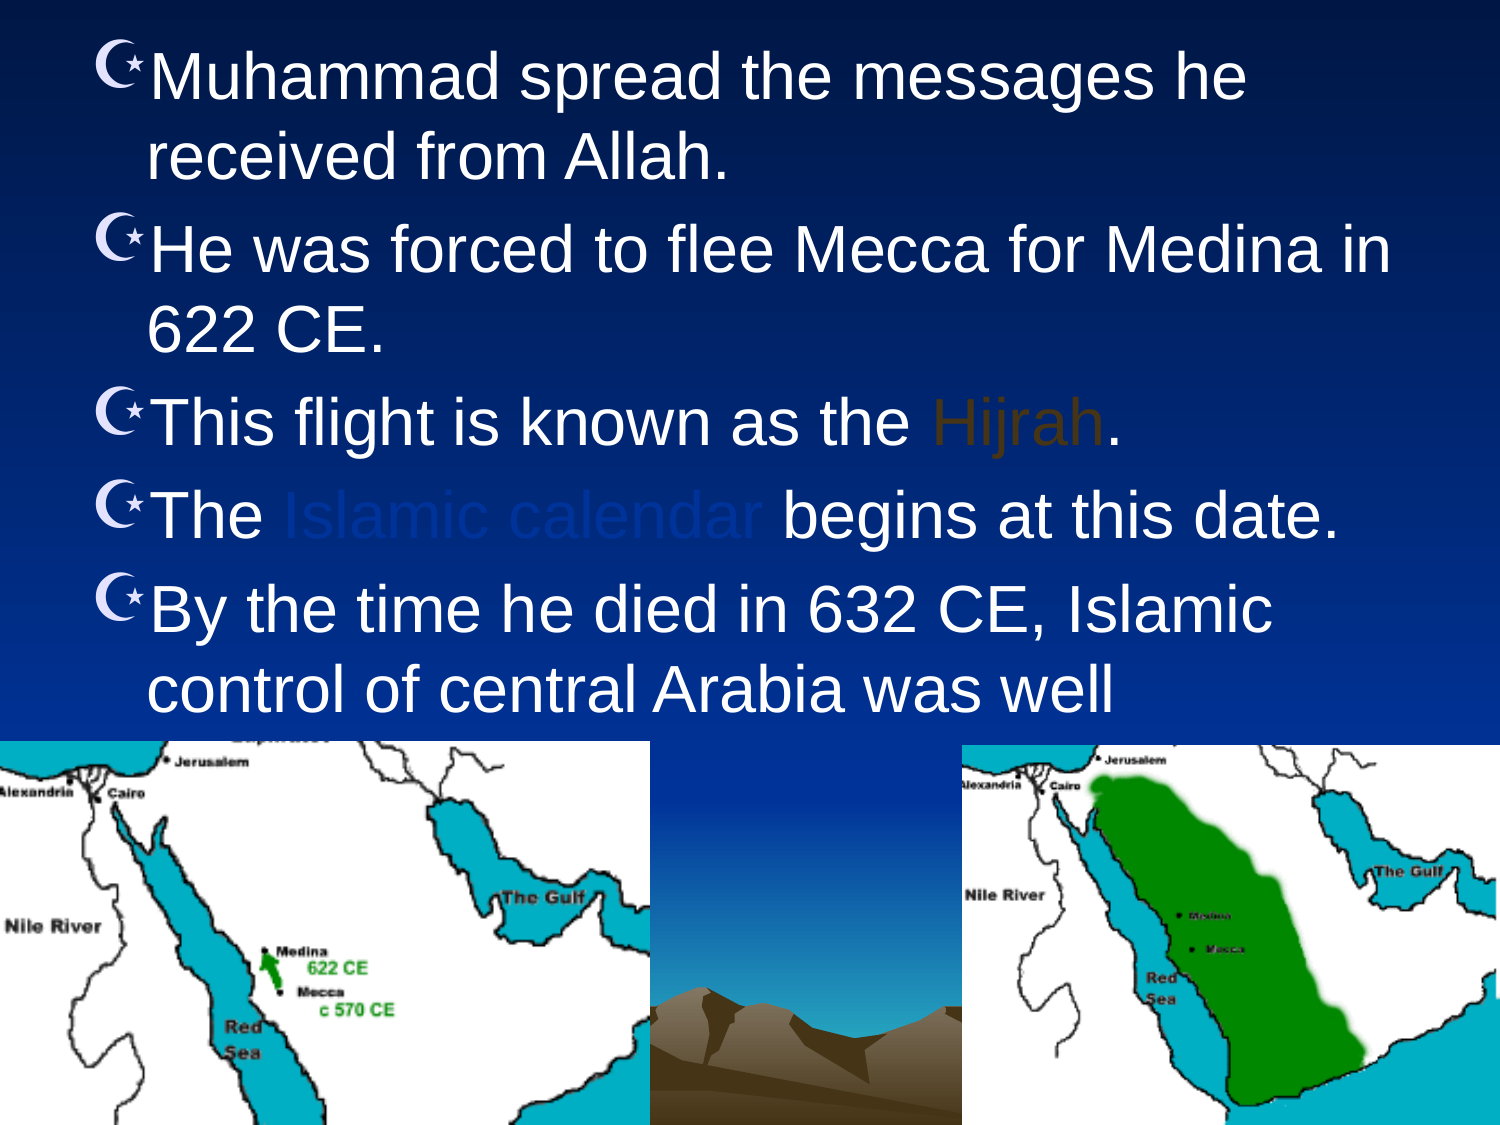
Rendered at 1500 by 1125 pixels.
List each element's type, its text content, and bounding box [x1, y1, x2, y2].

picture [0, 741, 651, 1125]
list Muhammad spread the messages he received from Allah. He was forced to flee Mecca for Medina in 622 CE. This flight is known as the Hijrah. The Islamic calendar begins at this date. By the time he died in 632 CE, Islamic control of central Arabia was well underway. [74, 24, 1426, 1001]
picture [962, 745, 1500, 1125]
